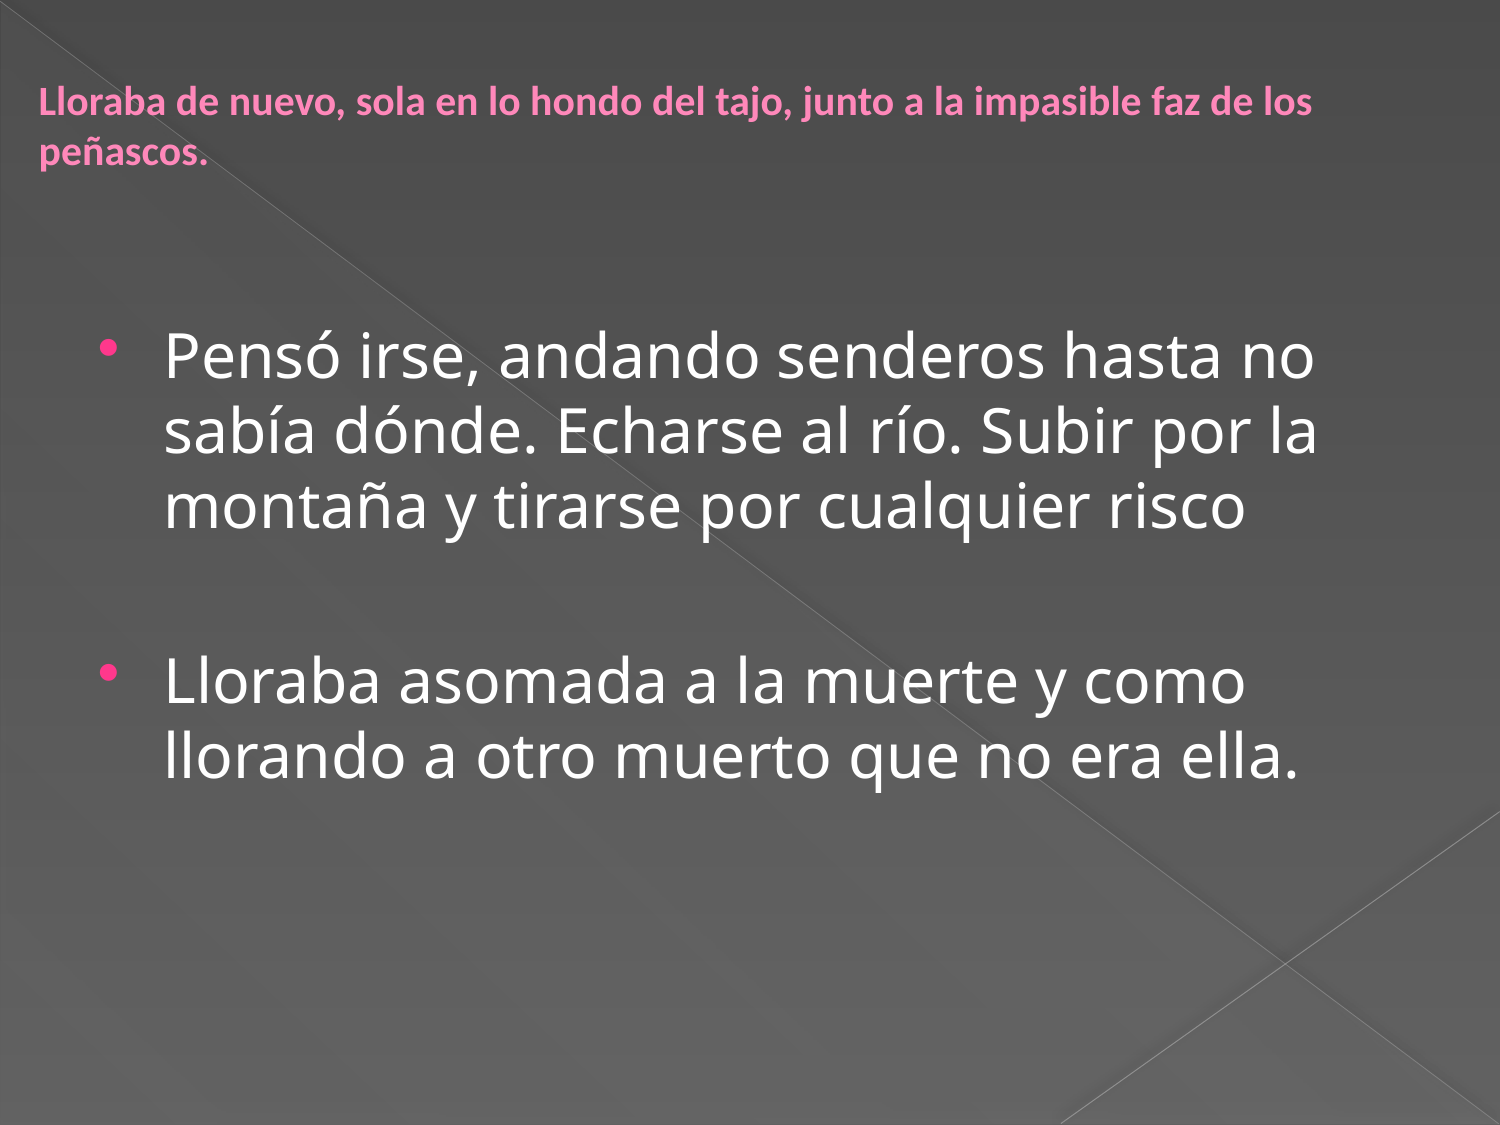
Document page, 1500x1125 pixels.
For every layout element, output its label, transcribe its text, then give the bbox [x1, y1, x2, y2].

list Pensó irse, andando senderos hasta no sabía dónde. Echarse al río. Subir por la montaña y tirarse por cualquier risco Lloraba asomada a la muerte y como llorando a otro muerto que no era ella. [75, 308, 1425, 1059]
text_box Lloraba de nuevo, sola en lo hondo del tajo, junto a la impasible faz de los peñascos. [23, 66, 1496, 182]
